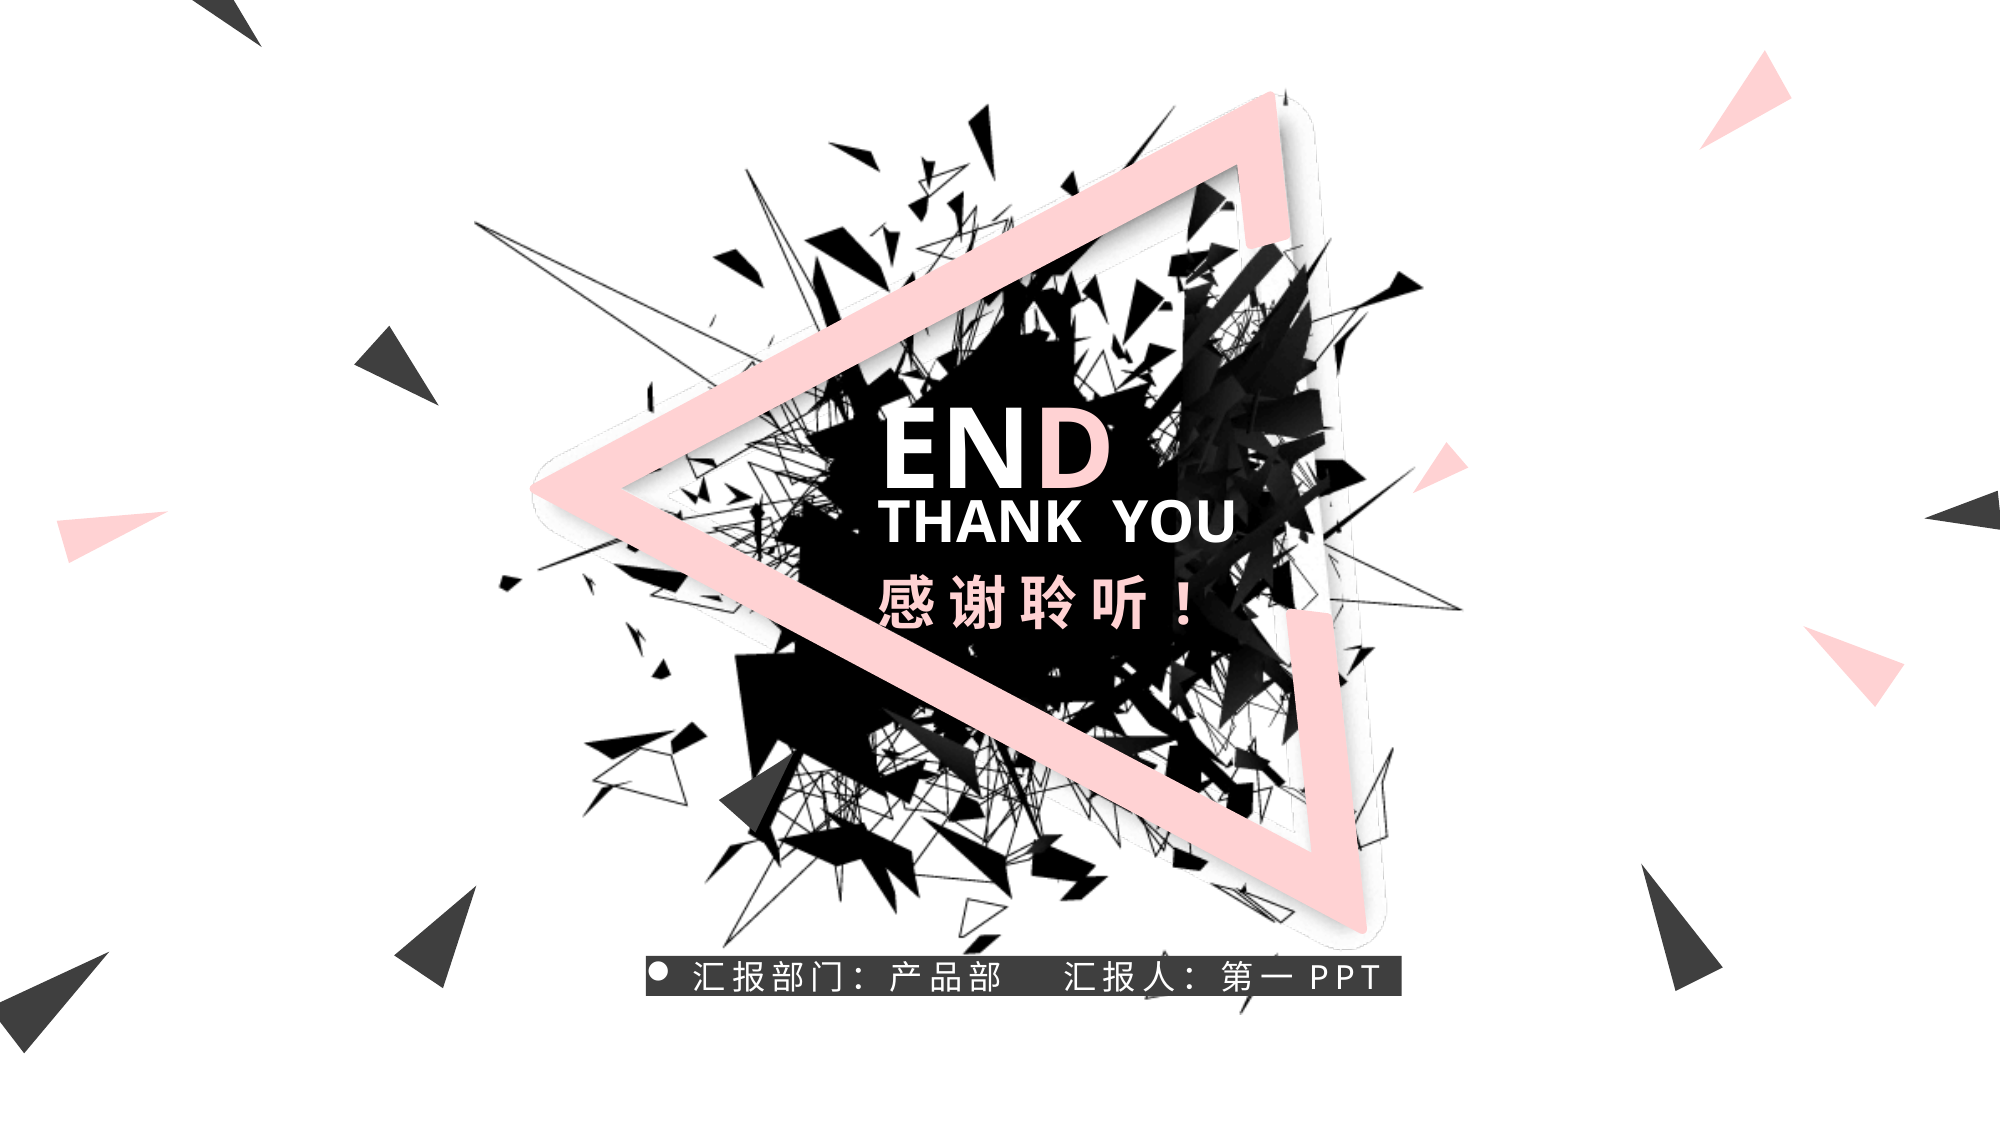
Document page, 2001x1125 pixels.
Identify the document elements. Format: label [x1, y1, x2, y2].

text_box [1922, 488, 2000, 532]
text_box [352, 323, 441, 408]
text_box [1639, 861, 1725, 993]
picture [474, 0, 1526, 1016]
text_box [188, 0, 264, 49]
text_box [54, 509, 171, 566]
text_box [392, 889, 469, 991]
text_box [0, 949, 111, 1056]
text_box [1801, 624, 1907, 710]
text_box [1697, 48, 1794, 152]
